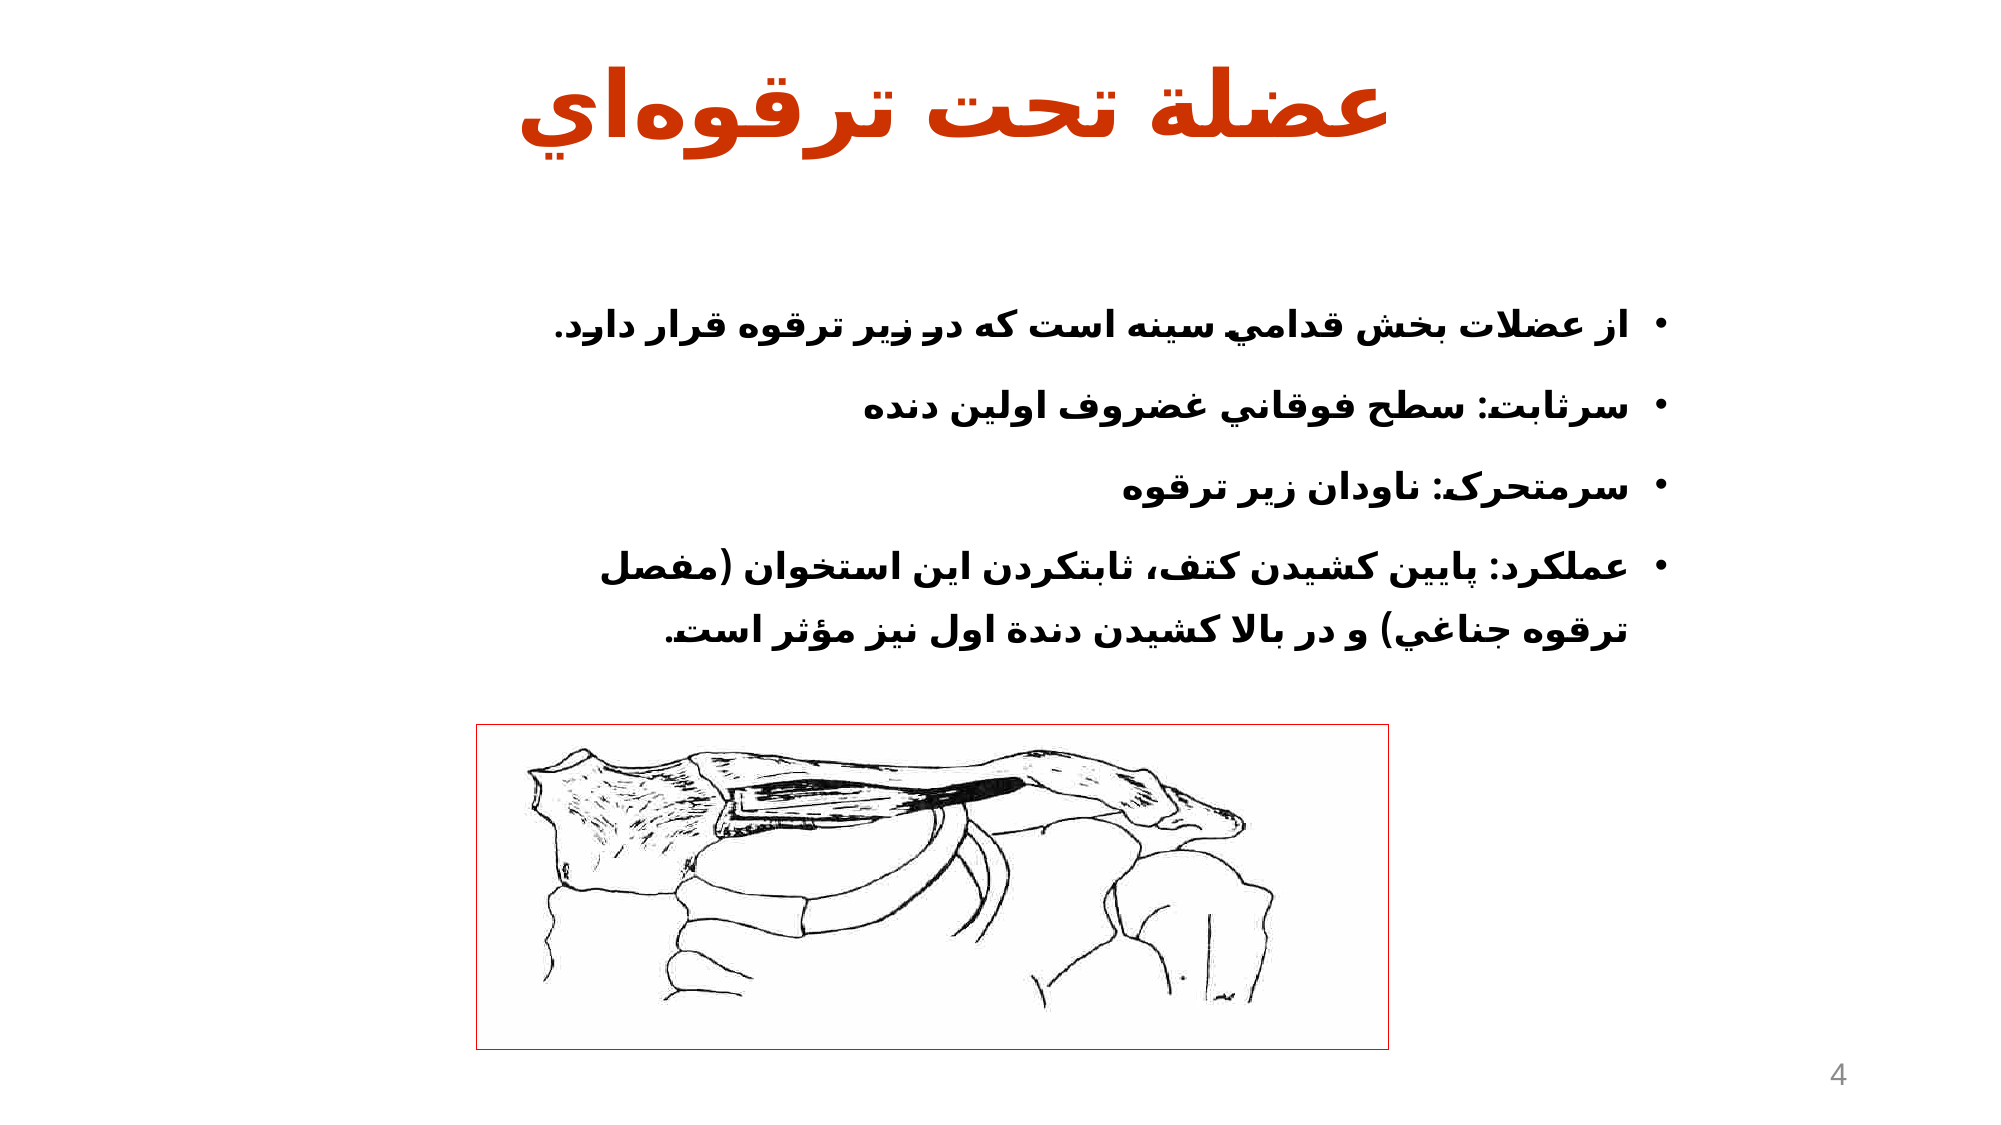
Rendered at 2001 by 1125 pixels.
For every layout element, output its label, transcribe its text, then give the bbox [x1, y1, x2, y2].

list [476, 724, 1389, 1050]
title عضلة تحت ترقوه‌اي [501, 49, 1677, 274]
slide_number 4 [1412, 1042, 1863, 1103]
list از عضلات بخش قدامي سينه است كه در زير ترقوه قرار دارد. سرثابت: سطح فوقاني غضروف اولين دنده سرمتحرک: ناودان زير ترقوه عملکرد: پايين كشيدن كتف، ثابت‎كردن اين استخوان (مفصل ترقوه جناغي) و در بالا كشيدن دندة اول نيز مؤثر است. [501, 274, 1682, 663]
